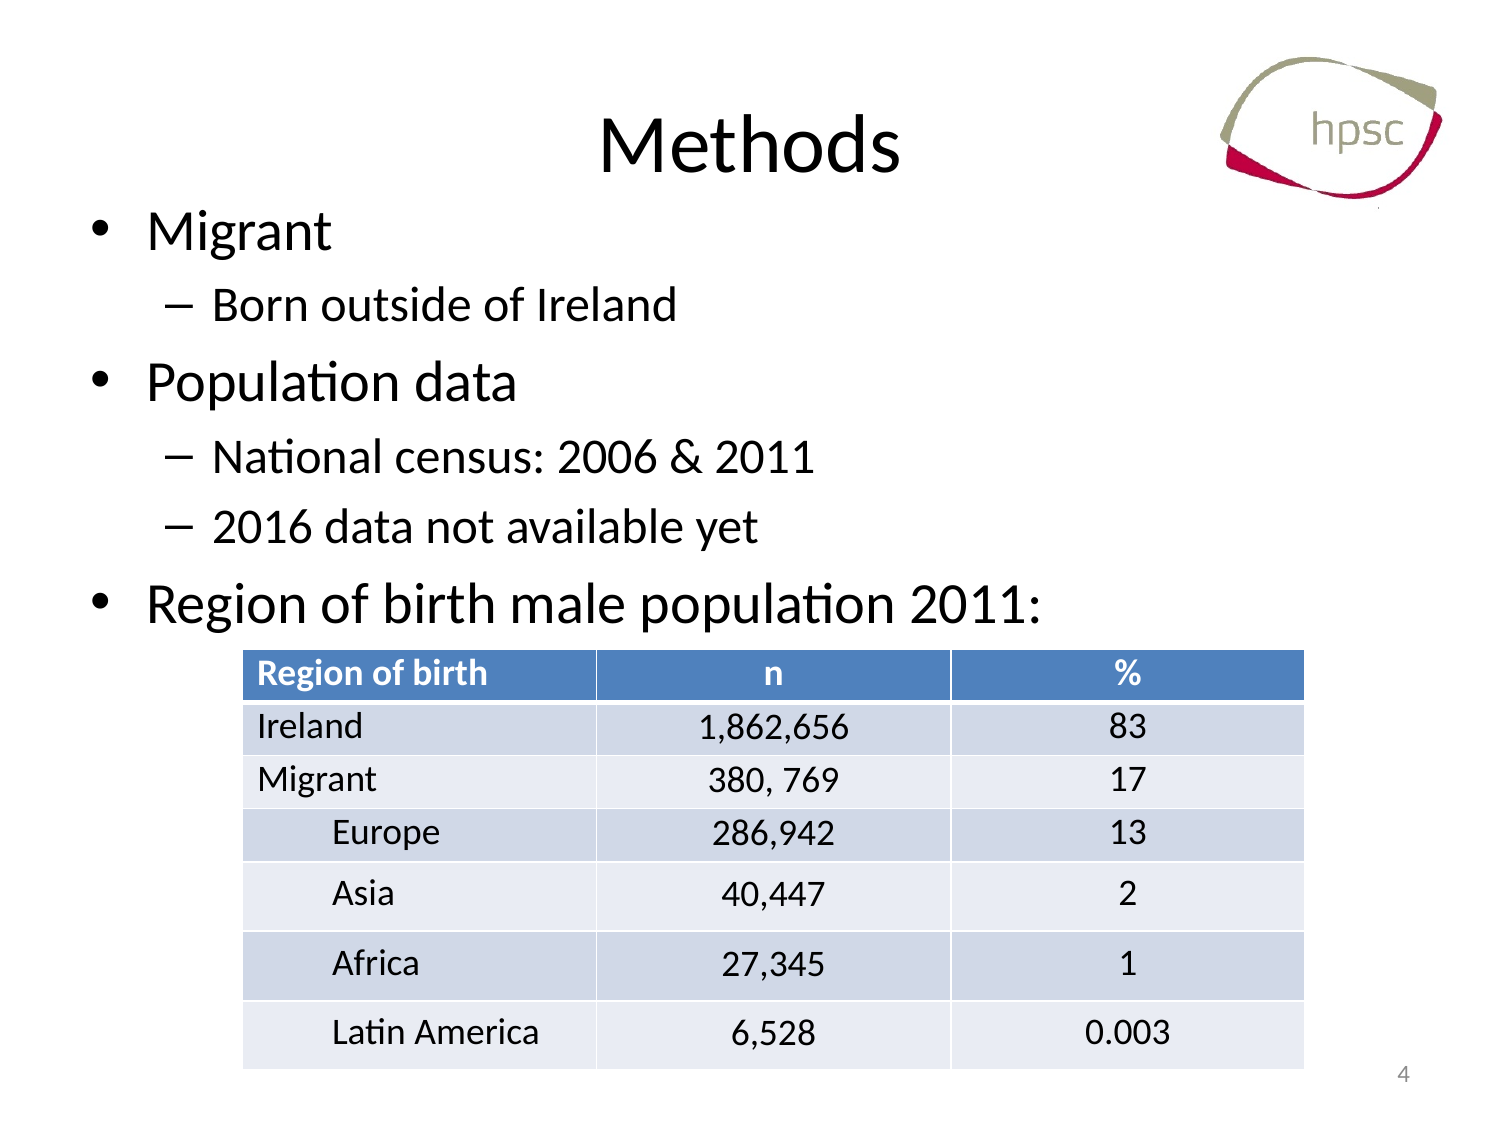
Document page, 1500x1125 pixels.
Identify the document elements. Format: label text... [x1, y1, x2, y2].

table_cell 6,528 [597, 1002, 950, 1069]
table_cell 40,447 [597, 863, 950, 930]
title Methods [75, 45, 1193, 184]
table_cell Latin America [243, 1002, 596, 1069]
table_header % [952, 650, 1304, 700]
table_cell 83 [952, 705, 1304, 755]
table_cell 0.003 [952, 1002, 1304, 1069]
table_header n [597, 650, 950, 700]
table_cell 1 [952, 932, 1304, 1000]
picture [1198, 18, 1463, 238]
table_cell 1,862,656 [597, 705, 950, 755]
table_cell 13 [952, 809, 1304, 861]
table_cell Europe [243, 809, 596, 861]
table_cell 2 [952, 863, 1304, 930]
table_cell Africa [243, 932, 596, 1000]
table_cell 380, 769 [597, 756, 950, 808]
table_cell Migrant [243, 756, 596, 808]
table_cell 286,942 [597, 809, 950, 861]
table_cell 27,345 [597, 932, 950, 1000]
list Migrant Born outside of Ireland Population data National census: 2006 & 2011 2016 data not available yet Region of birth male population 2011: [75, 184, 1425, 1005]
table_cell Ireland [243, 705, 596, 755]
slide_number 4 [1074, 1042, 1425, 1103]
table_cell 17 [952, 756, 1304, 808]
table_cell Asia [243, 863, 596, 930]
table_header Region of birth [243, 650, 596, 700]
